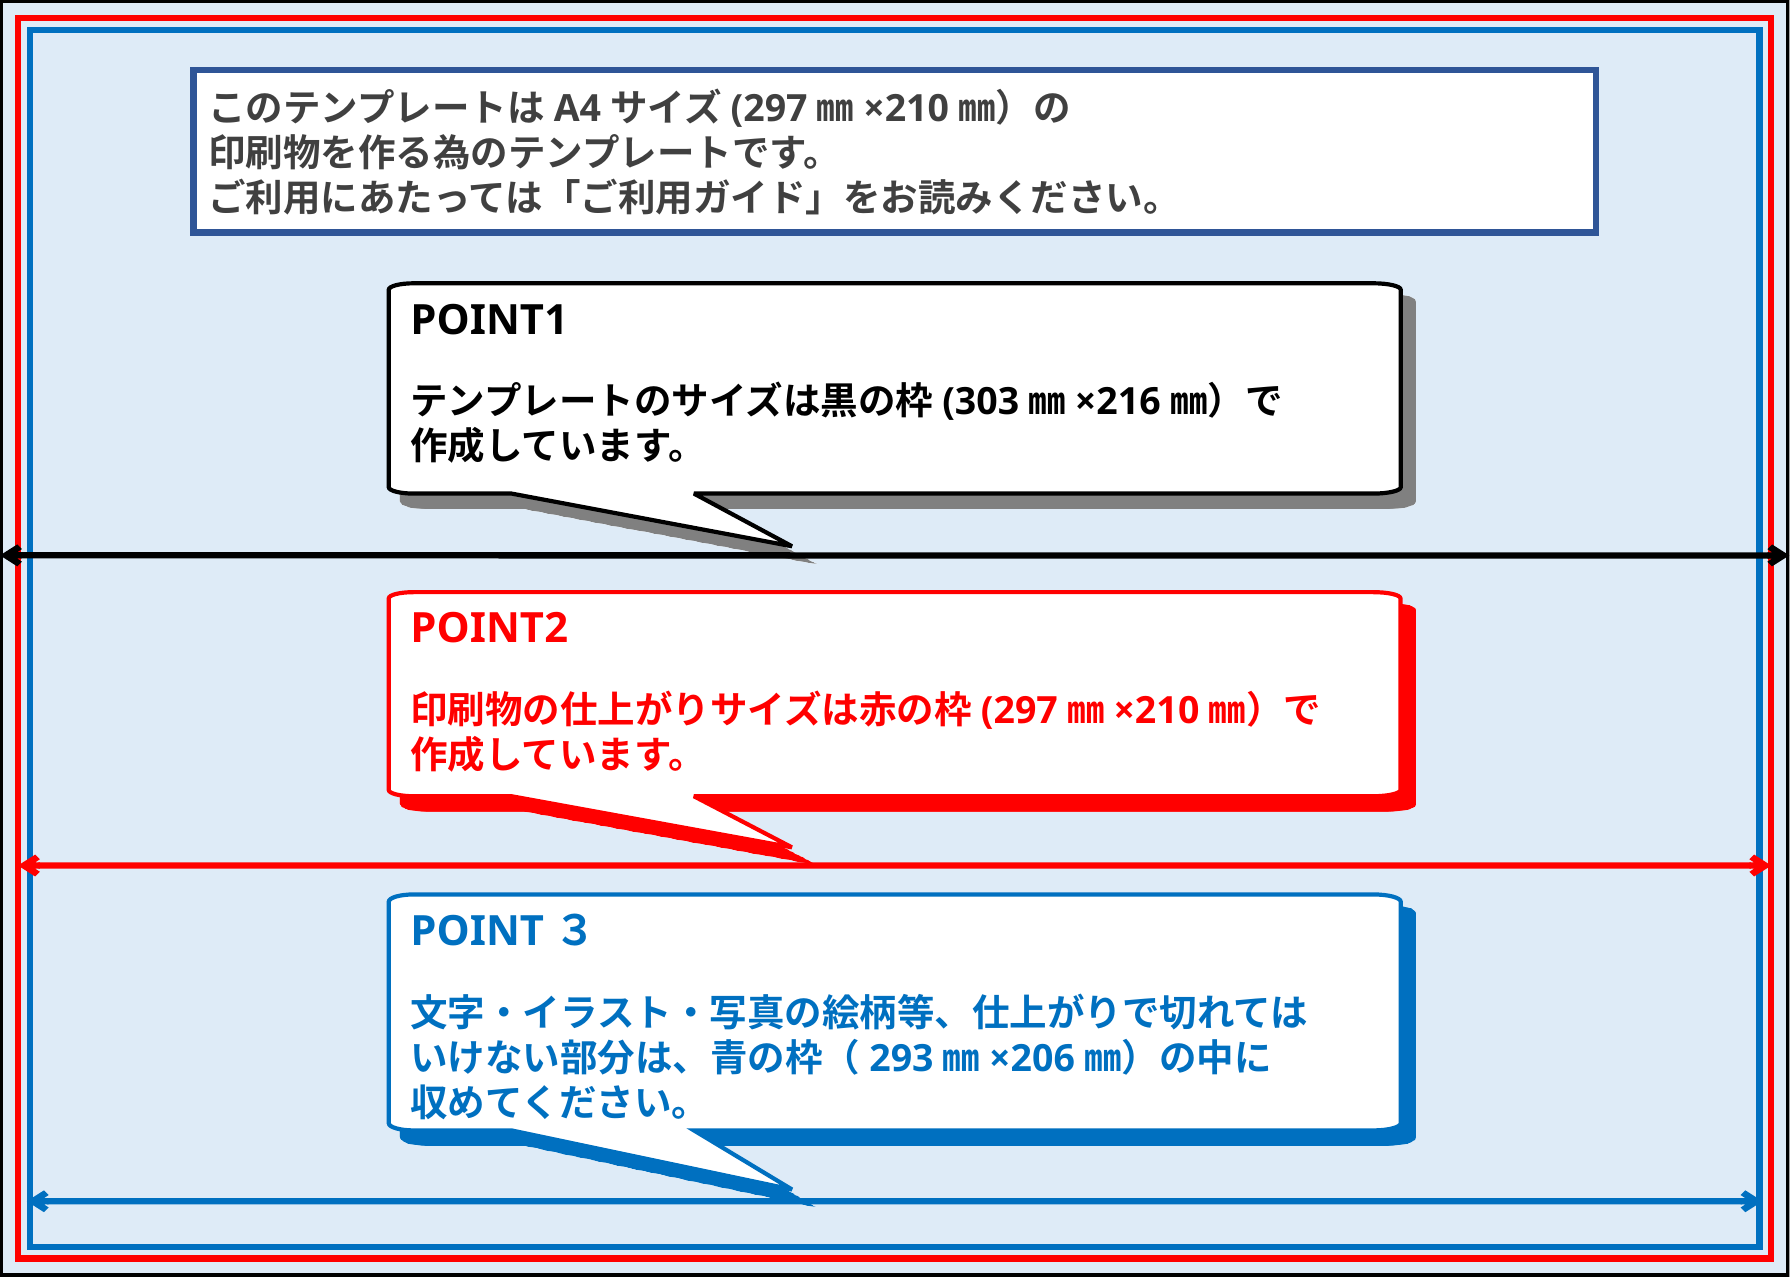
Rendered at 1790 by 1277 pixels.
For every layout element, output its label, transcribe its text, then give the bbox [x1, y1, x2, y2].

text_box [29, 556, 1761, 865]
text_box [29, 1202, 1761, 1248]
text_box [29, 29, 1761, 555]
text_box [0, 0, 1790, 555]
text_box [1761, 556, 1772, 865]
text_box POINT1 テンプレートのサイズは黒の枠(303㎜×216㎜）で 作成しています。 [388, 283, 1401, 547]
text_box [0, 556, 1790, 1277]
text_box このテンプレートはA4サイズ(297㎜×210㎜）の 印刷物を作る為のテンプレートです。 ご利用にあたっては「ご利用ガイド」をお読みください。 [192, 69, 1597, 233]
text_box [0, 548, 1790, 563]
text_box [17, 858, 1772, 873]
text_box [29, 866, 1761, 1201]
text_box POINT2 印刷物の仕上がりサイズは赤の枠(297㎜×210㎜）で 作成しています。 [388, 592, 1401, 848]
text_box [17, 866, 1772, 1259]
text_box [26, 1194, 1763, 1209]
text_box [17, 17, 1772, 555]
text_box POINT３ 文字・イラスト・写真の絵柄等、仕上がりで切れては いけない部分は、青の枠（293㎜×206㎜）の中に 収めてください。 [388, 894, 1401, 1190]
text_box [17, 556, 29, 865]
